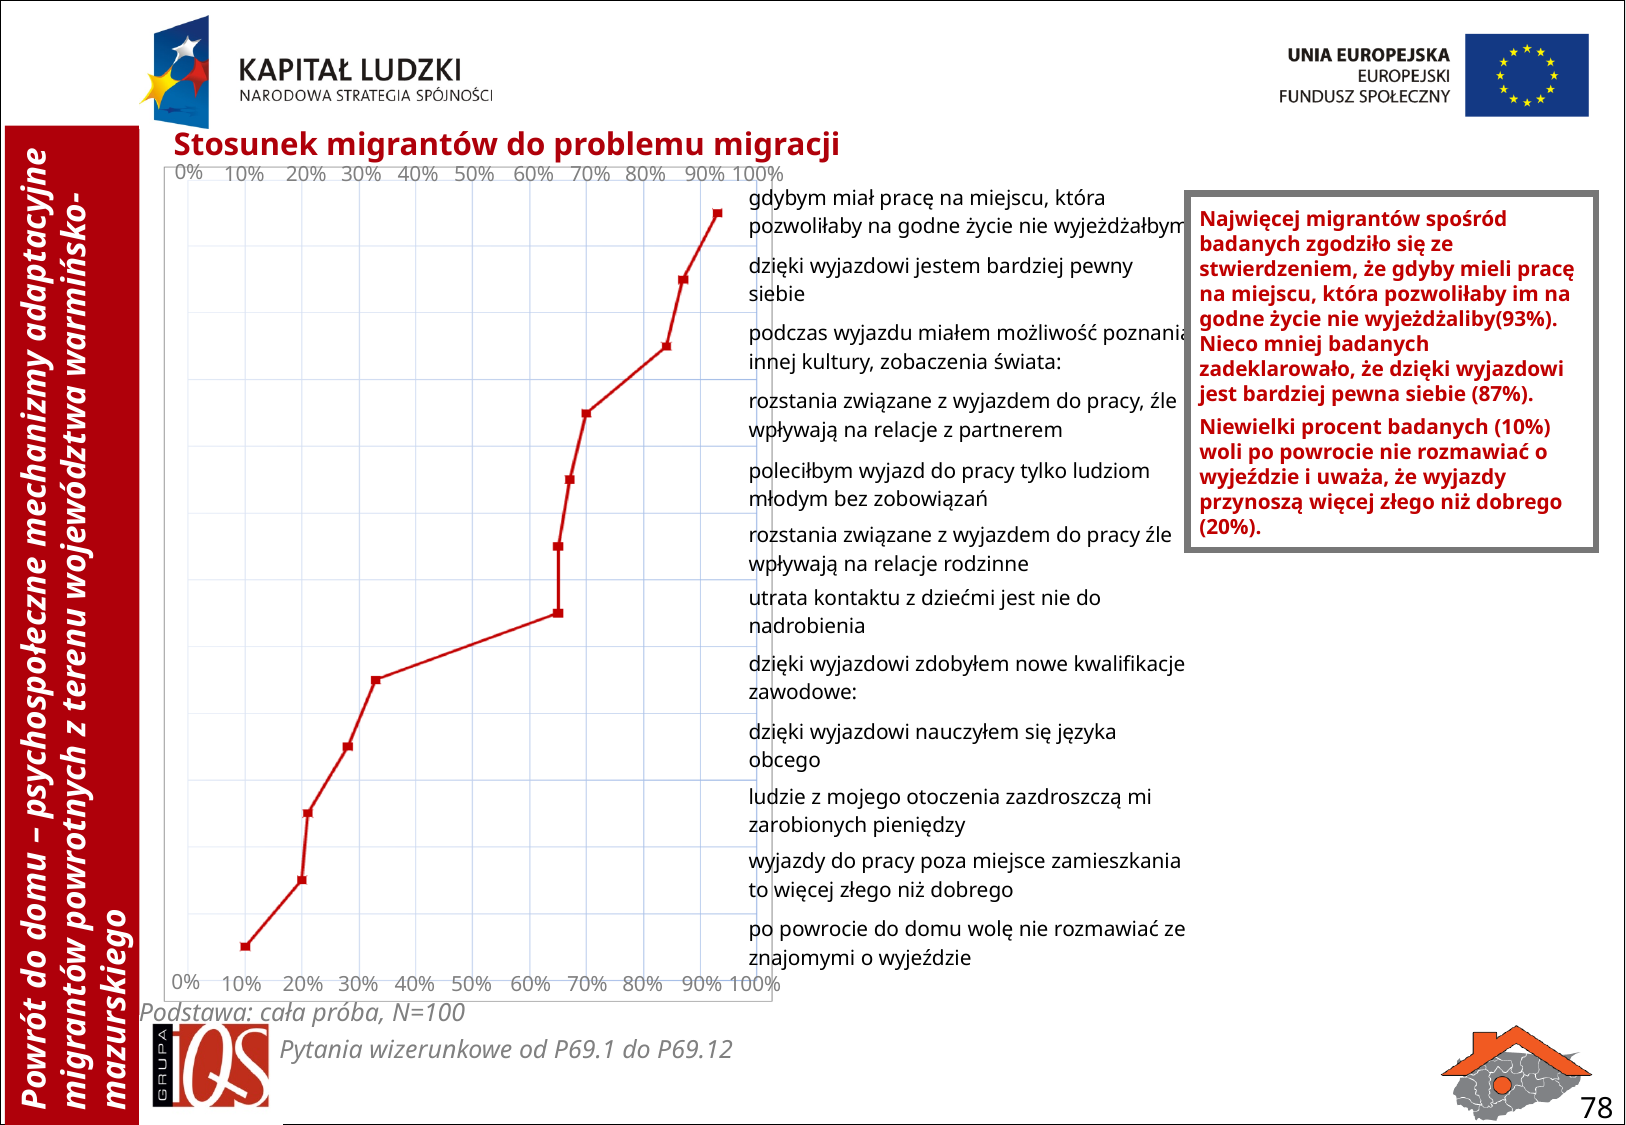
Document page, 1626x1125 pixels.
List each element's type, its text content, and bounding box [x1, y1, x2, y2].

table_cell po powrocie do domu wolę nie rozmawiać ze znajomymi o wyjeździe [747, 908, 1194, 976]
picture [49, 188, 886, 968]
table_cell rozstania związane z wyjazdem do pracy, źle wpływają na relacje z partnerem [890, 380, 1187, 448]
table_cell podczas wyjazdu miałem możliwość poznania innej kultury, zobaczenia świata: [890, 312, 1187, 380]
text_box Stosunek migrantów do problemu migracji [167, 123, 1625, 162]
table_cell dzięki wyjazdowi nauczyłem się języka obcego [890, 710, 1194, 778]
table_cell rozstania związane z wyjazdem do pracy źle wpływają na relacje rodzinne [890, 519, 1194, 578]
table_cell ludzie z mojego otoczenia zazdroszczą mi zarobionych pieniędzy [890, 778, 1194, 840]
picture [1250, 7, 1617, 123]
text_box Podstawa: cała próba, N=100 [132, 996, 556, 1027]
table_cell dzięki wyjazdowi jestem bardziej pewny siebie [747, 244, 1187, 312]
text_box Najwięcej migrantów spośród badanych zgodziło się ze stwierdzeniem, że gdyby mieli pracę na miejscu, która pozwoliłaby im na godne życie nie wyjeżdżaliby(93%). Nieco mniej badanych zadeklarowało, że dzięki wyjazdowi jest bardziej pewna siebie (87%). Niewielki procent badanych (10%) woli po powrocie nie rozmawiać o wyjeździe i uważa, że wyjazdy przynoszą więcej złego niż dobrego (20%). [1187, 193, 1597, 551]
slide_number 78 [1249, 1082, 1625, 1125]
picture [139, 1027, 283, 1125]
table_header gdybym miał pracę na miejscu, która pozwoliłaby na godne życie nie wyjeżdżałbym [747, 177, 1194, 244]
table_cell dzięki wyjazdowi zdobyłem nowe kwalifikacje zawodowe: [890, 643, 1194, 710]
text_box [144, 968, 813, 998]
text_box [147, 158, 816, 188]
table_cell wyjazdy do pracy poza miejsce zamieszkania to więcej złego niż dobrego [747, 840, 1194, 908]
picture [1438, 1023, 1594, 1082]
text_box Pytania wizerunkowe od P69.1 do P69.12 [273, 1033, 1446, 1064]
table_cell poleciłbym wyjazd do pracy tylko ludziom młodym bez zobowiązań [890, 448, 1187, 519]
picture [139, 15, 492, 129]
picture [556, 998, 773, 1002]
table_cell utrata kontaktu z dziećmi jest nie do nadrobienia [890, 578, 1194, 643]
